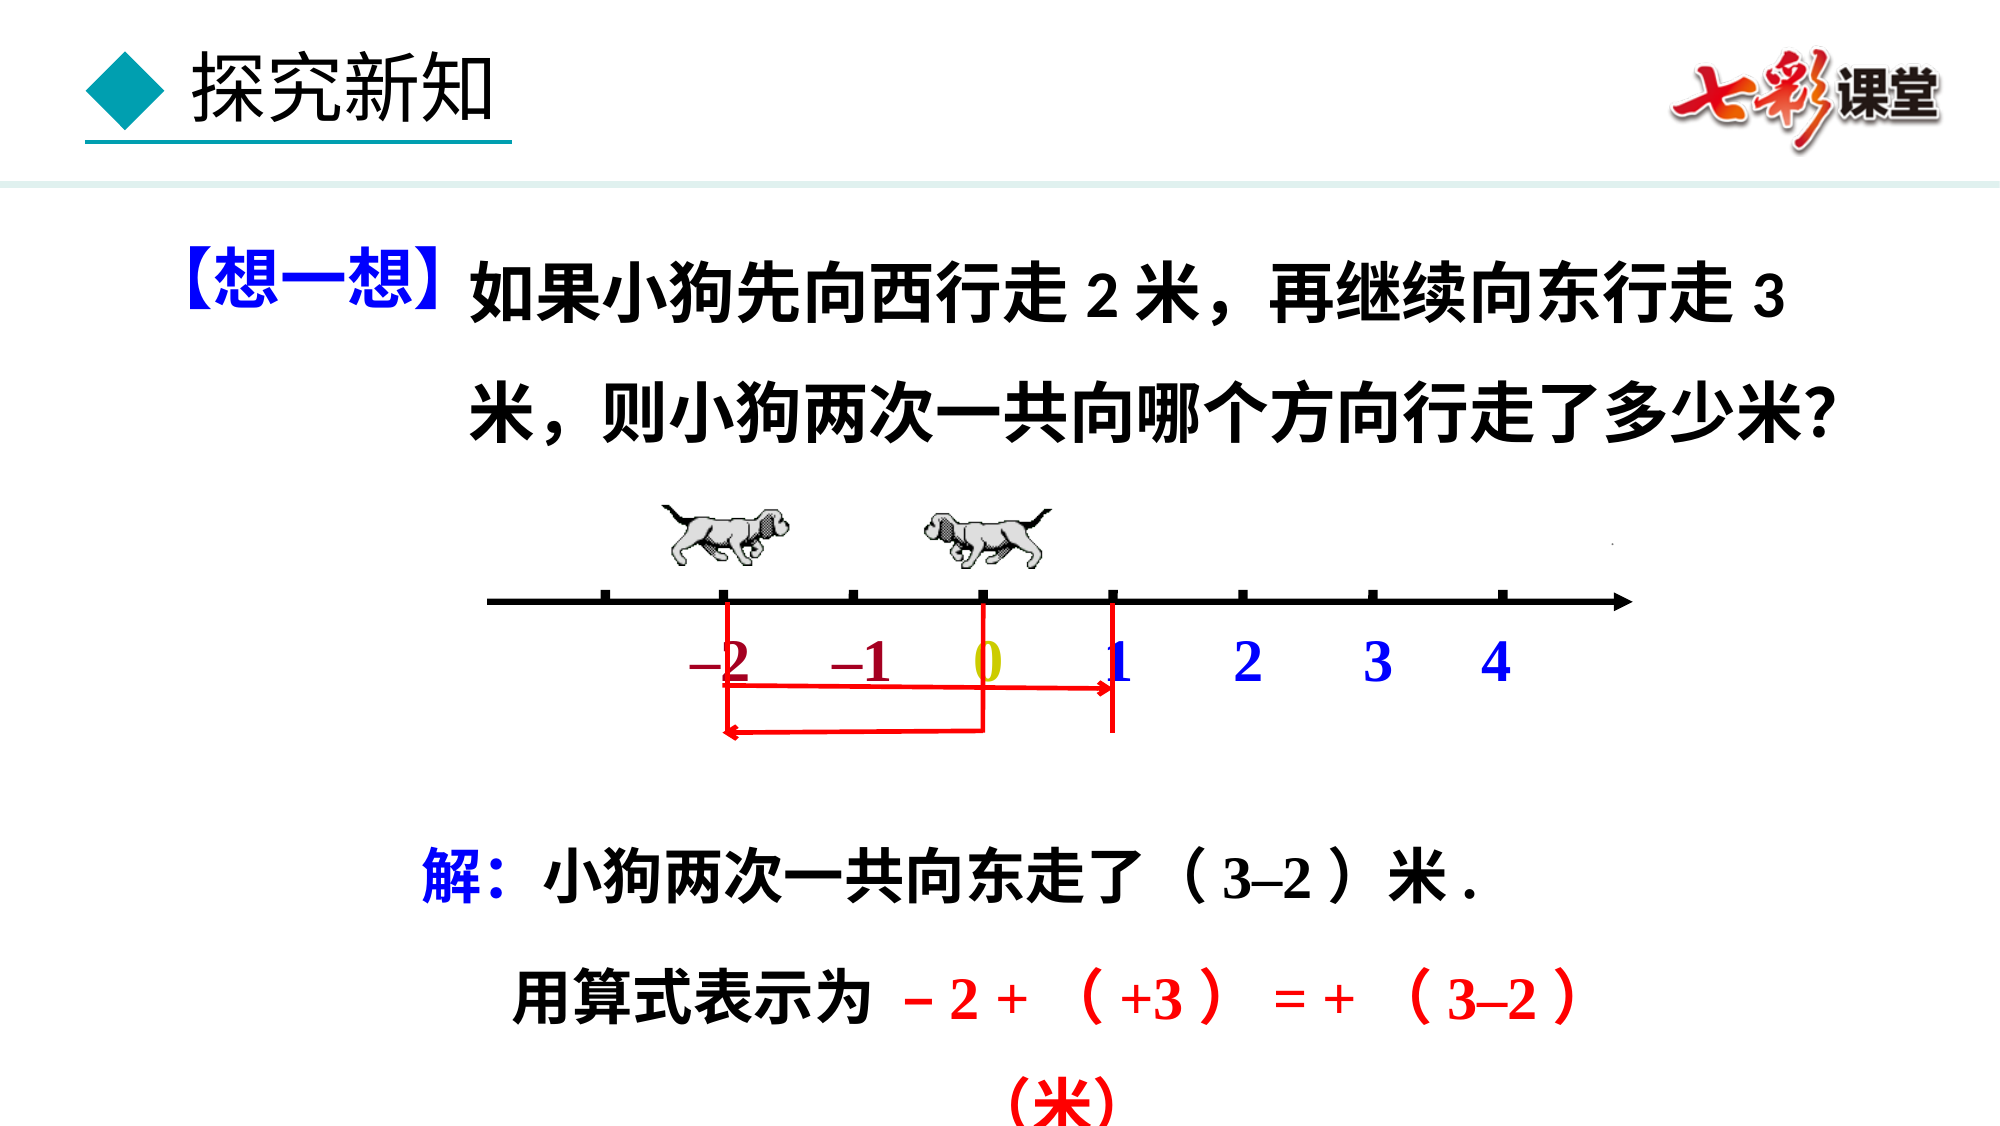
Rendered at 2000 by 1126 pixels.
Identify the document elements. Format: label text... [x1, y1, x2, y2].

text_box 如果小狗先向西行走2米，再继续向东行走3米，则小狗两次一共向哪个方向行走了多少米？ [448, 200, 1917, 461]
picture [1666, 42, 1948, 157]
picture [659, 502, 797, 566]
picture [916, 505, 1054, 569]
text_box 解：小狗两次一共向东走了（3–2）米. [345, 791, 1940, 921]
text_box 东 [1591, 541, 1634, 547]
text_box 用算式表示为 –2 +（+3）= +（3–2）（米） [444, 913, 1681, 1126]
text_box 【想一想】 [126, 226, 501, 327]
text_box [486, 589, 1633, 702]
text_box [722, 685, 1108, 689]
